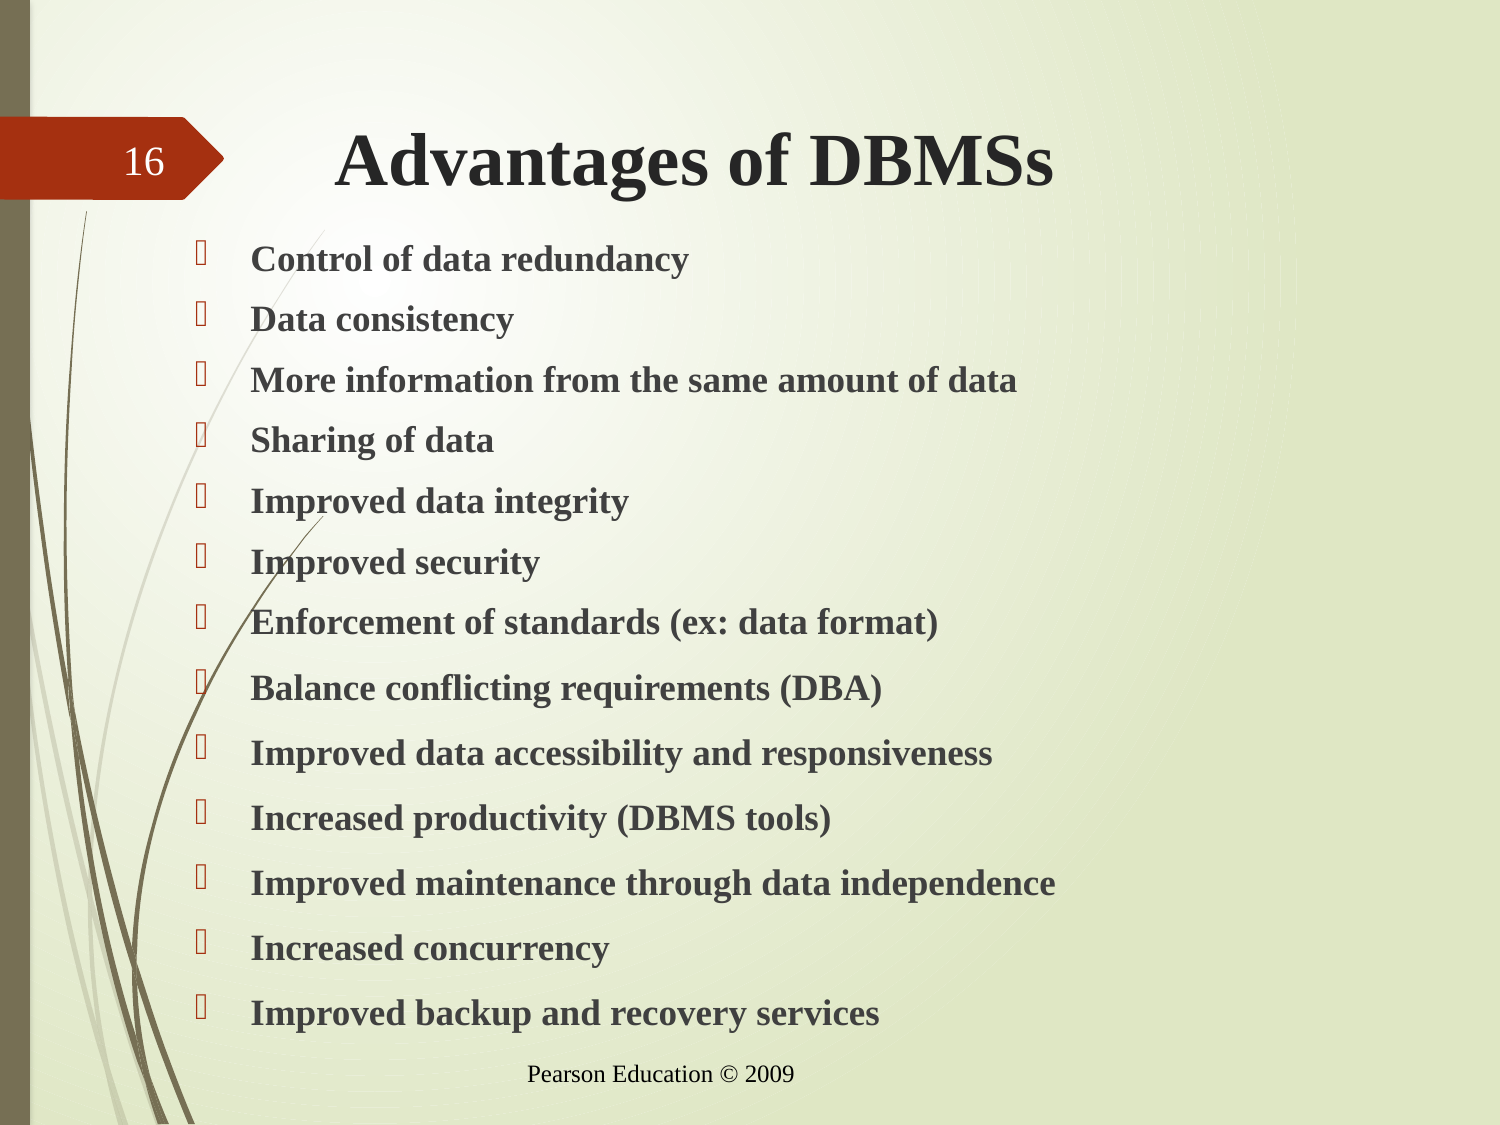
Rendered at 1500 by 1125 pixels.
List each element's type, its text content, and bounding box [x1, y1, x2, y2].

slide_number 16 [83, 129, 180, 190]
title Advantages of DBMSs [319, 102, 1400, 231]
list Control of data redundancy Data consistency More information from the same amount of data Sharing of data Improved data integrity Improved security Enforcement of standards (ex: data format) Balance conflicting requirements (DBA) Improved data accessibility and responsiveness Increased productivity (DBMS tools) Improved maintenance through data independence Increased concurrency Improved backup and recovery services [179, 231, 1448, 1050]
text_box Pearson Education © 2009 [512, 1050, 1038, 1095]
